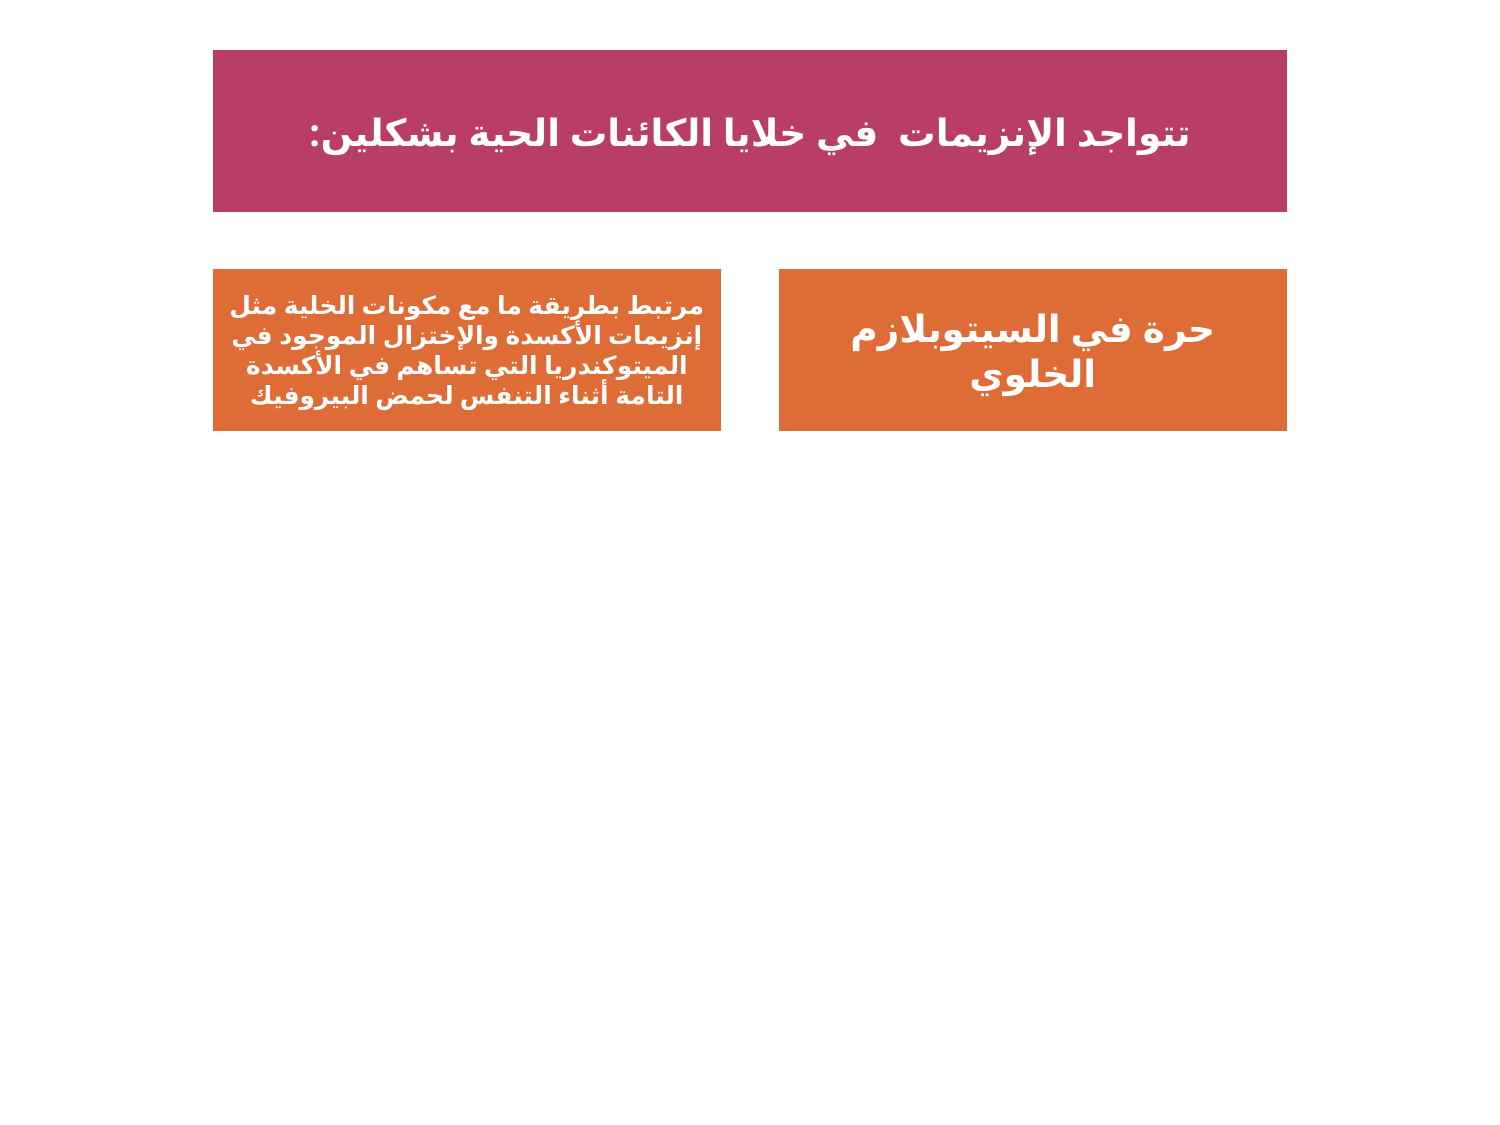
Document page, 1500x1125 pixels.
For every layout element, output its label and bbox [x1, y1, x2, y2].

list [78, 50, 1423, 1087]
